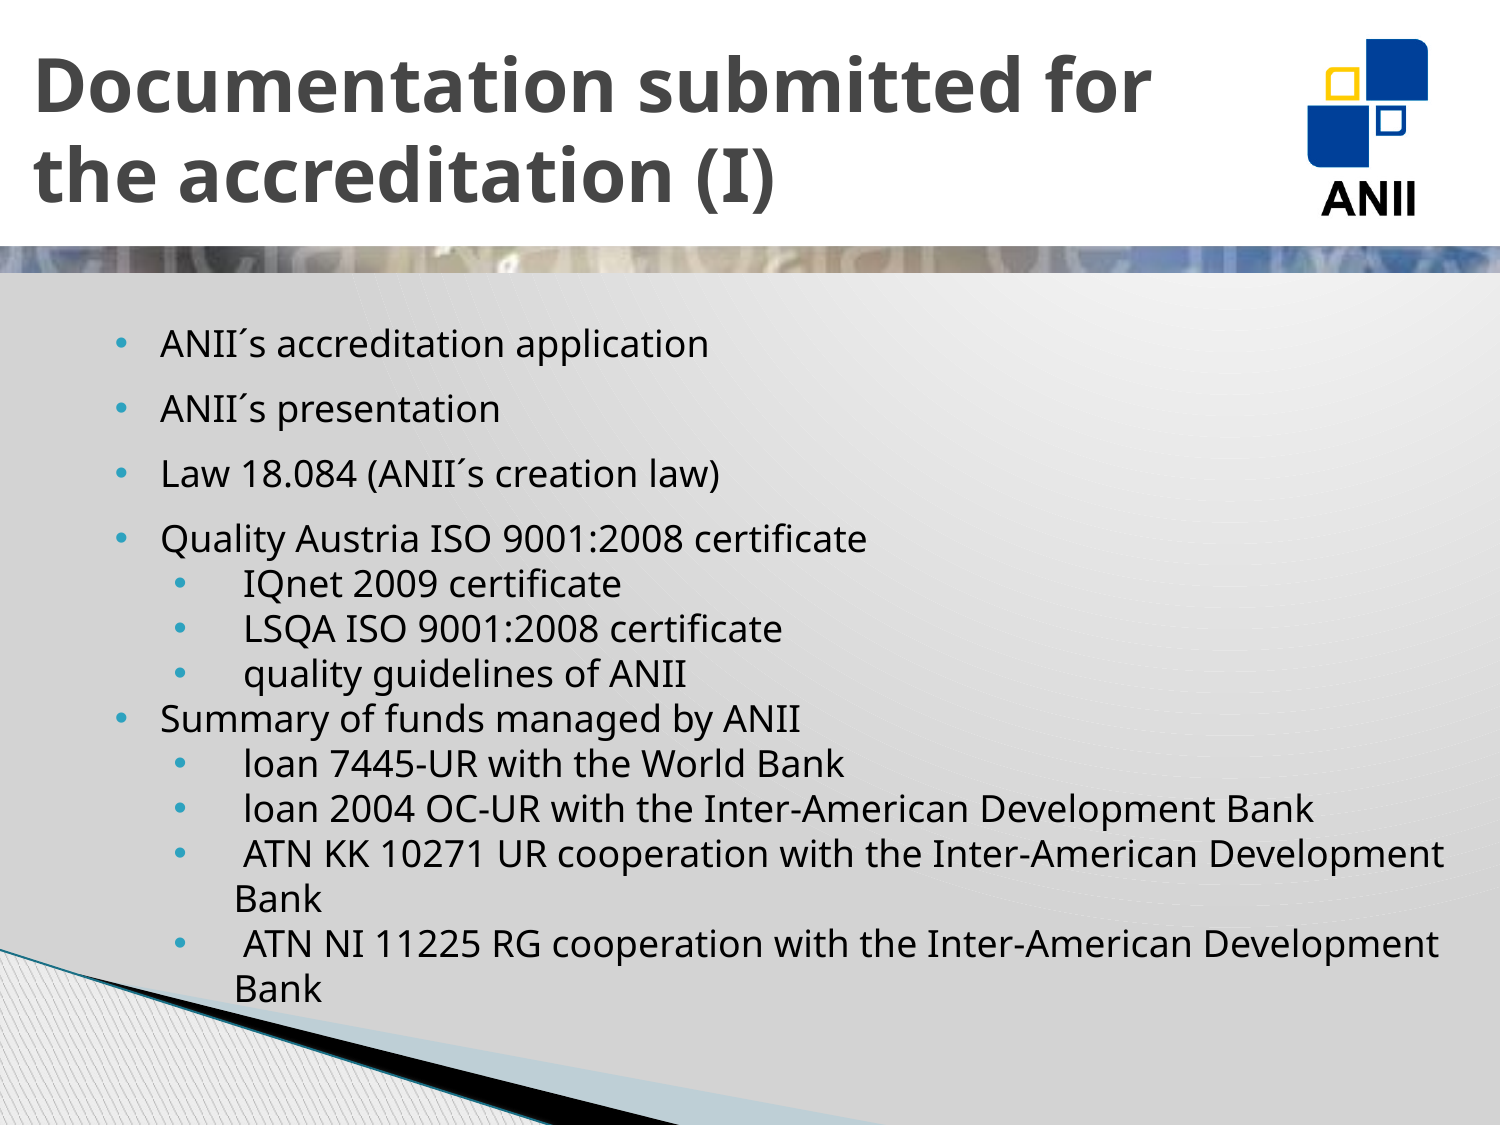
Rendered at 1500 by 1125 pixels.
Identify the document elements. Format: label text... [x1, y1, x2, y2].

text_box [0, 0, 1500, 274]
text_box ANII´s accreditation application ANII´s presentation Law 18.084 (ANII´s creation law) Quality Austria ISO 9001:2008 certificate IQnet 2009 certificate LSQA ISO 9001:2008 certificate quality guidelines of ANII Summary of funds managed by ANII loan 7445-UR with the World Bank loan 2004 OC-UR with the Inter-American Development Bank ATN KK 10271 UR cooperation with the Inter-American Development Bank ATN NI 11225 RG cooperation with the Inter-American Development Bank [100, 312, 1500, 1018]
